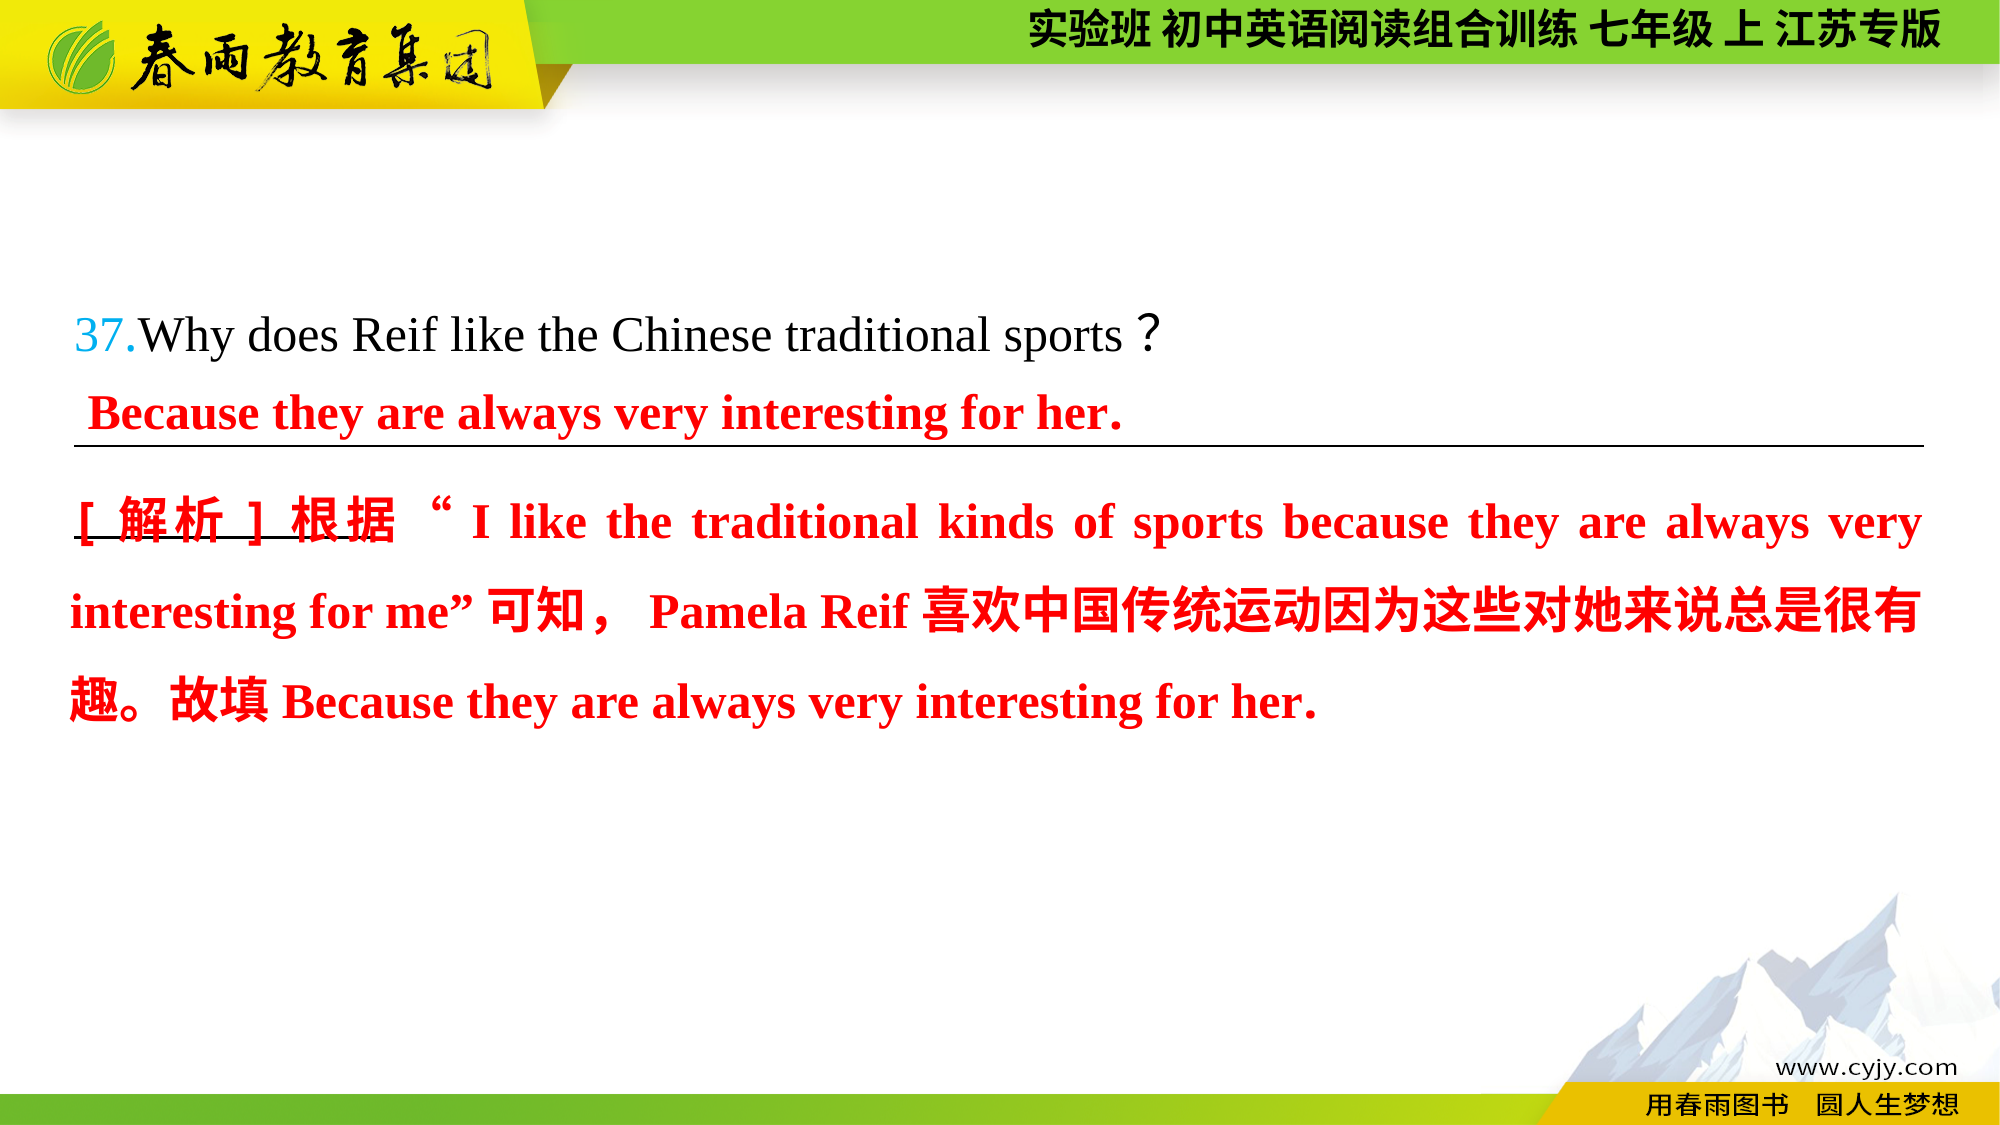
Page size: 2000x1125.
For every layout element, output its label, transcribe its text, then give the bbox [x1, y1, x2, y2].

text_box [解析]根据“I like the traditional kinds of sports because they are always very interesting for me”可知，Pamela Reif喜欢中国传统运动因为这些对她来说总是很有趣。故填Because they are always very interesting for her. [54, 451, 1939, 737]
picture [0, 0, 2000, 1125]
list 37.Why does Reif like the Chinese traditional sports？ __________________________________________________________________________ [59, 264, 1944, 461]
text_box Because they are always very interesting for her. [72, 342, 1944, 448]
